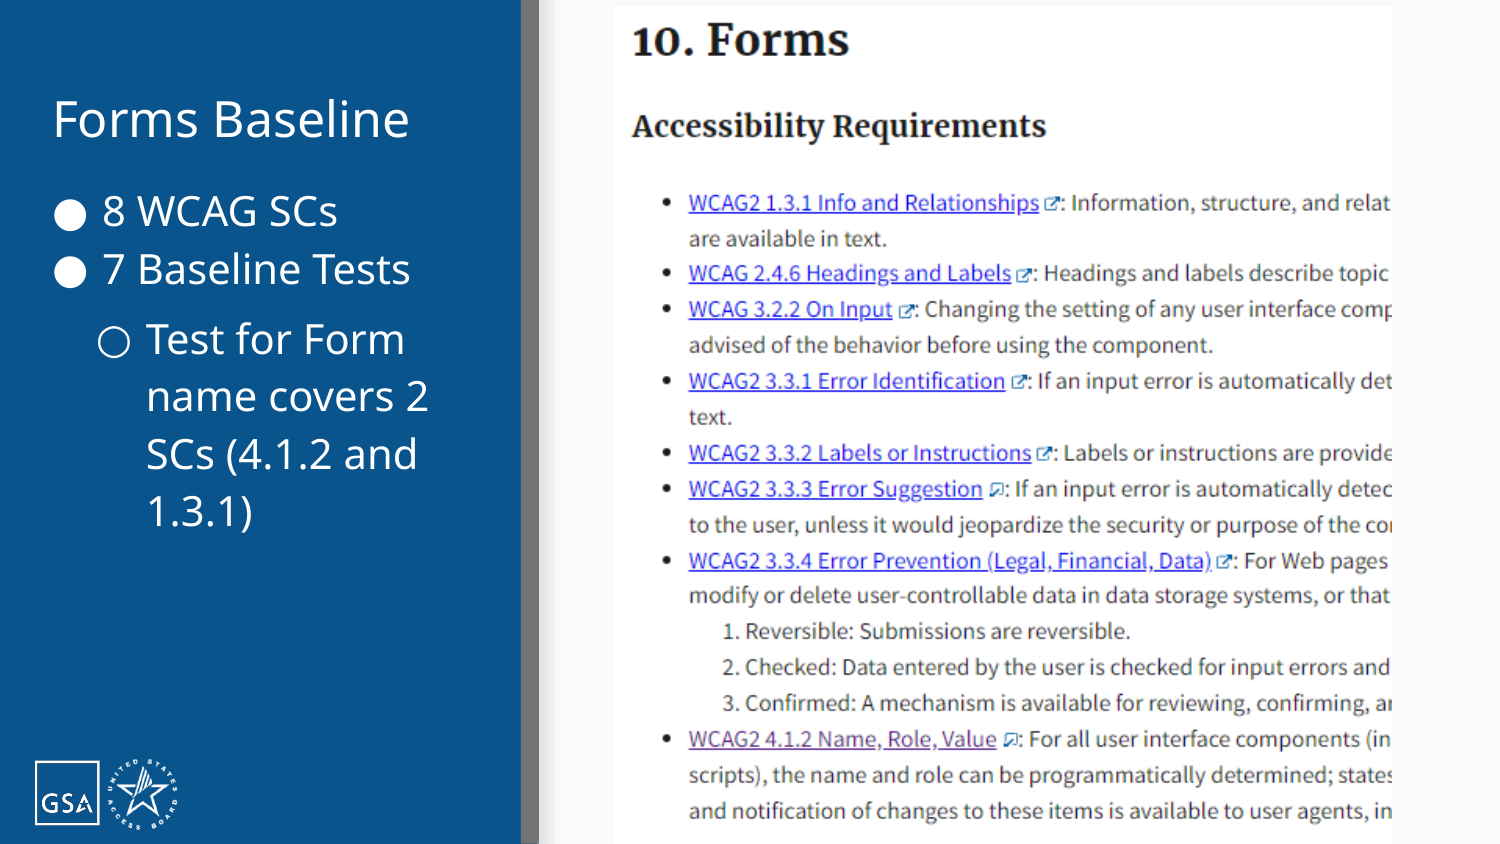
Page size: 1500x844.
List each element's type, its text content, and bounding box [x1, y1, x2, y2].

picture [34, 746, 186, 840]
list 8 WCAG SCs 7 Baseline Tests Test for Form name covers 2 SCs (4.1.2 and 1.3.1) [37, 162, 498, 682]
title Forms Baseline [37, 5, 498, 162]
picture [612, 5, 1392, 844]
